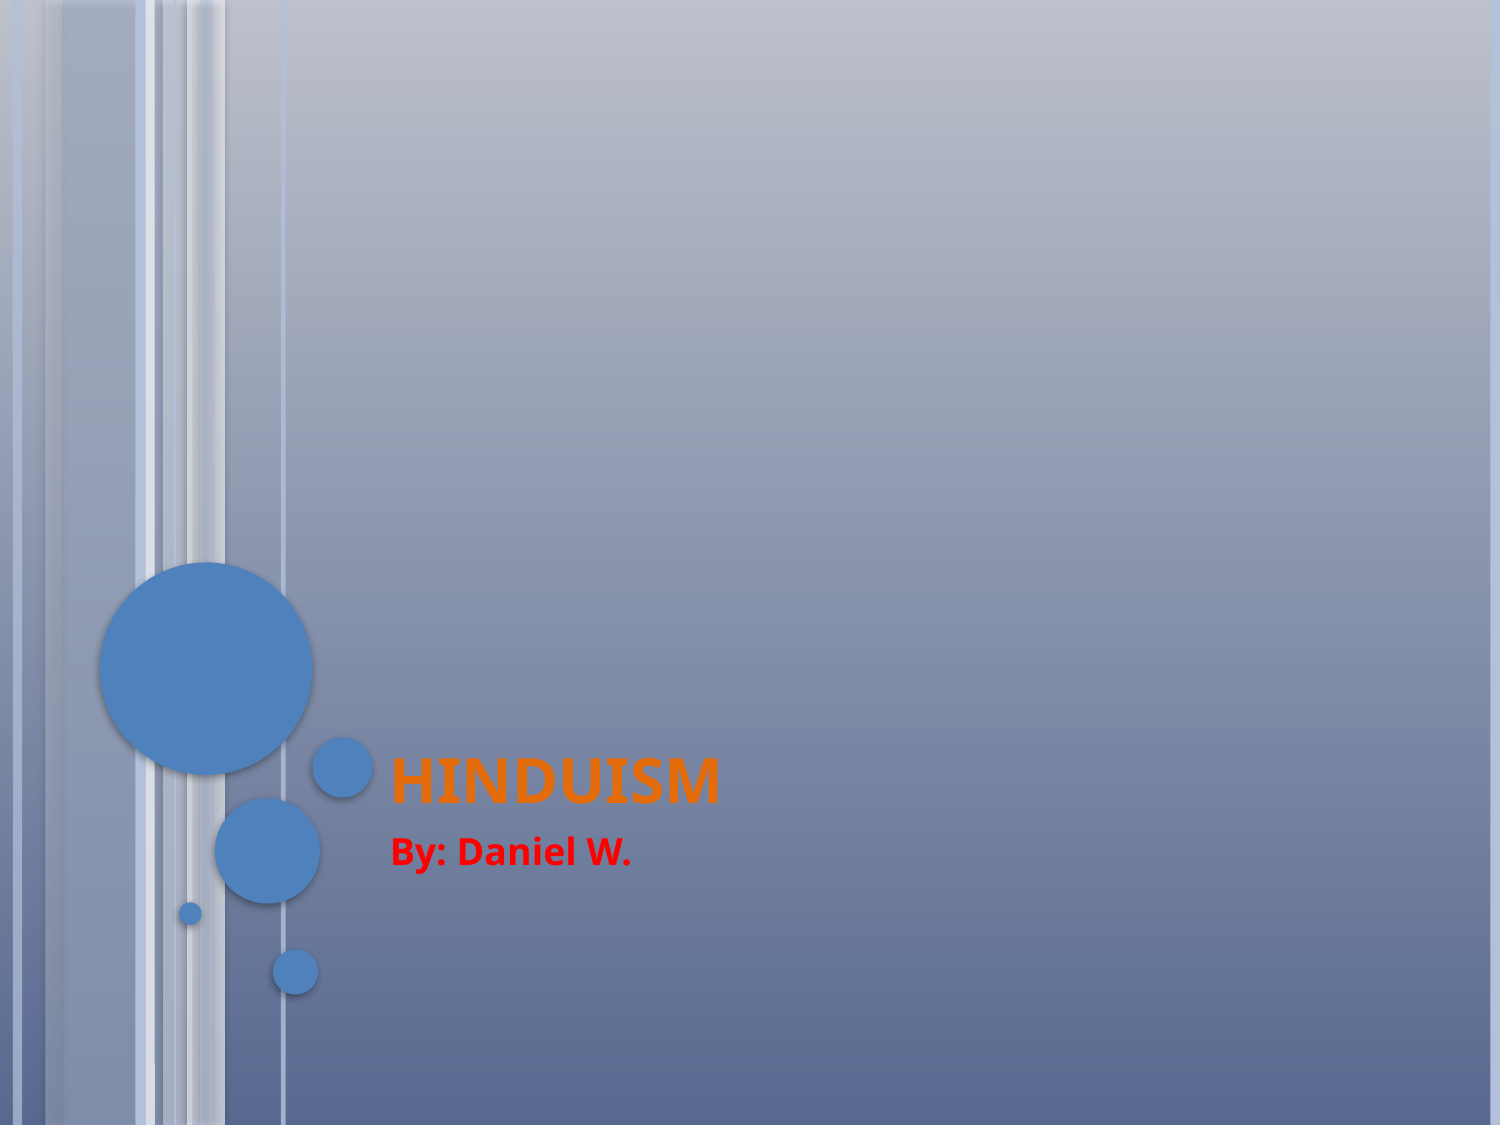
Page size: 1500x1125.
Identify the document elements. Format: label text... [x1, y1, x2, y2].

subtitle By: Daniel W. [375, 820, 1388, 1046]
title Hinduism [375, 512, 1388, 820]
